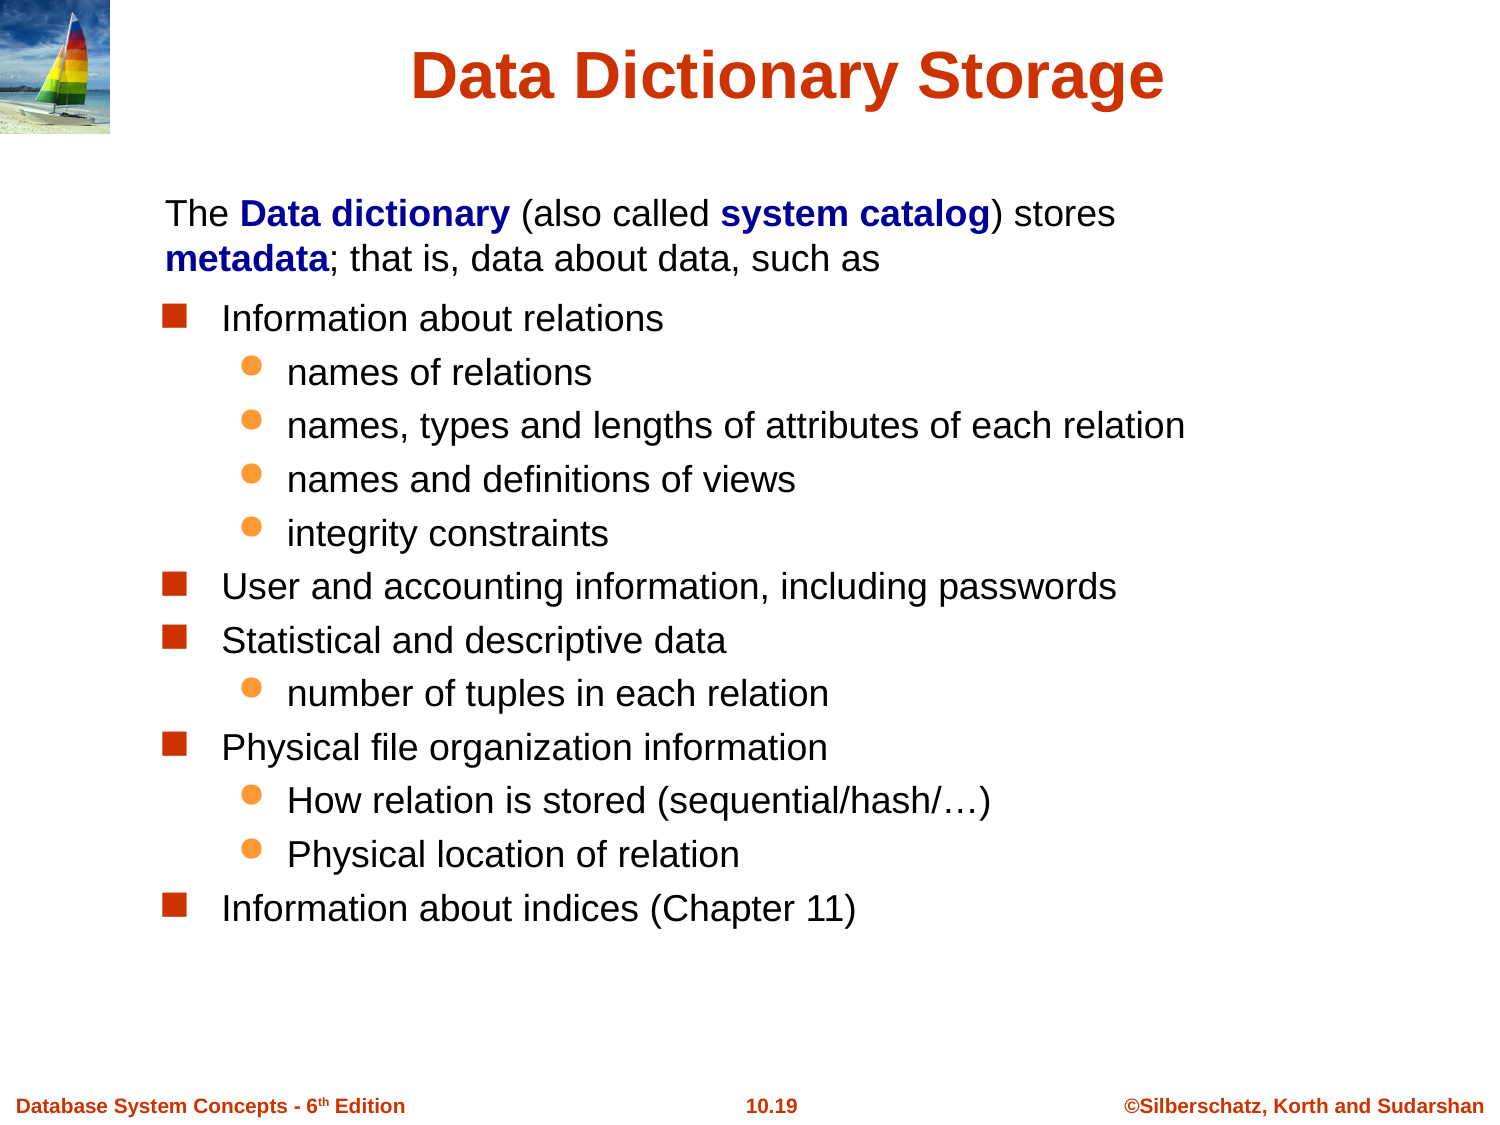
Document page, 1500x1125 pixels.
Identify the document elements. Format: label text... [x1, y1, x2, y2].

title Data Dictionary Storage [125, 18, 1452, 120]
text_box The Data dictionary (also called system catalog) stores metadata; that is, data about data, such as [149, 182, 1246, 287]
picture [0, 0, 110, 134]
list Information about relations names of relations names, types and lengths of attributes of each relation names and definitions of views integrity constraints User and accounting information, including passwords Statistical and descriptive data number of tuples in each relation Physical file organization information How relation is stored (sequential/hash/…) Physical location of relation Information about indices (Chapter 11) [150, 291, 1345, 1035]
